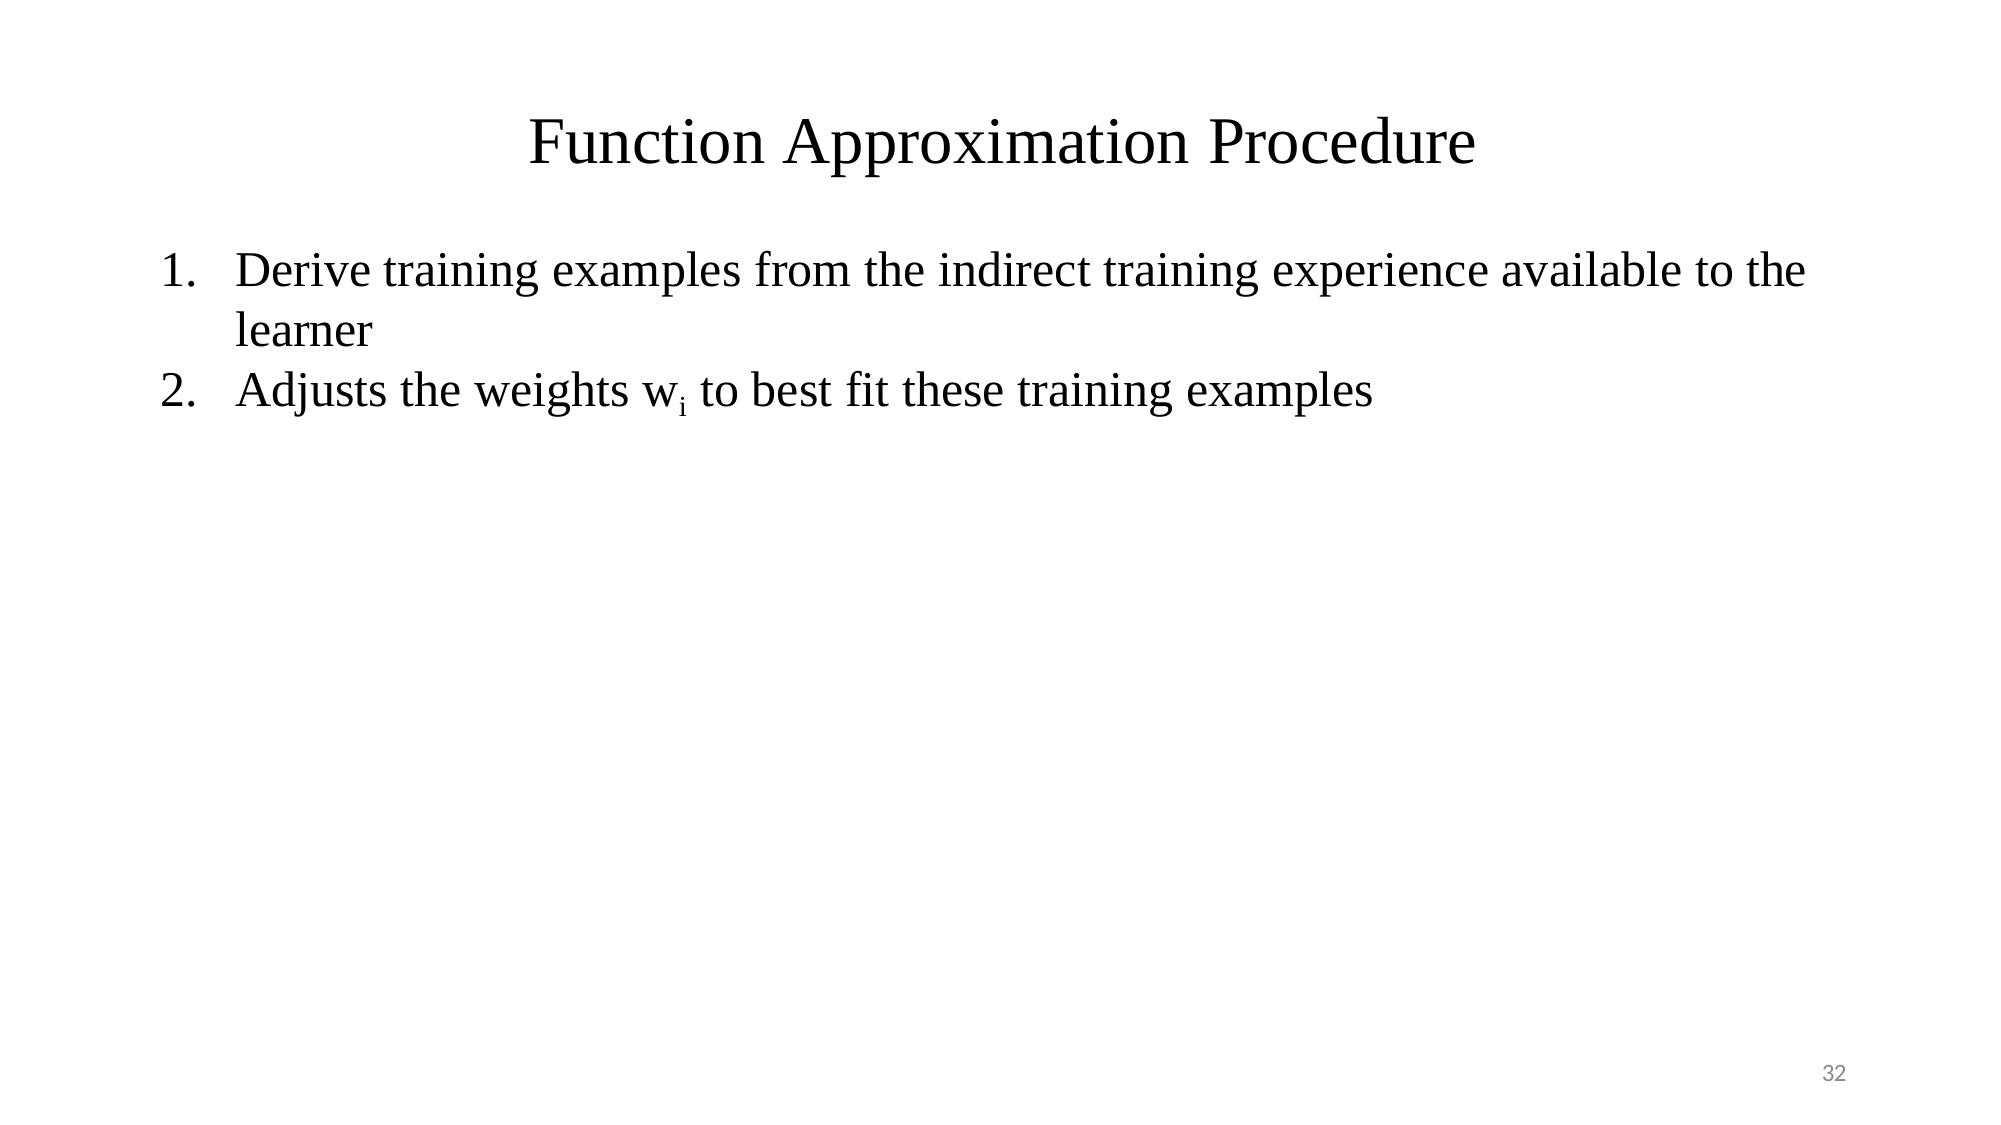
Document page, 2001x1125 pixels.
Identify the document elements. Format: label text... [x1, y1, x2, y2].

slide_number 32 [1815, 1060, 1856, 1125]
text_box Derive training examples from the indirect training experience available to the learner Adjusts the weights wi to best fit these training examples [152, 234, 1812, 423]
title Function Approximation Procedure [153, 95, 1847, 286]
